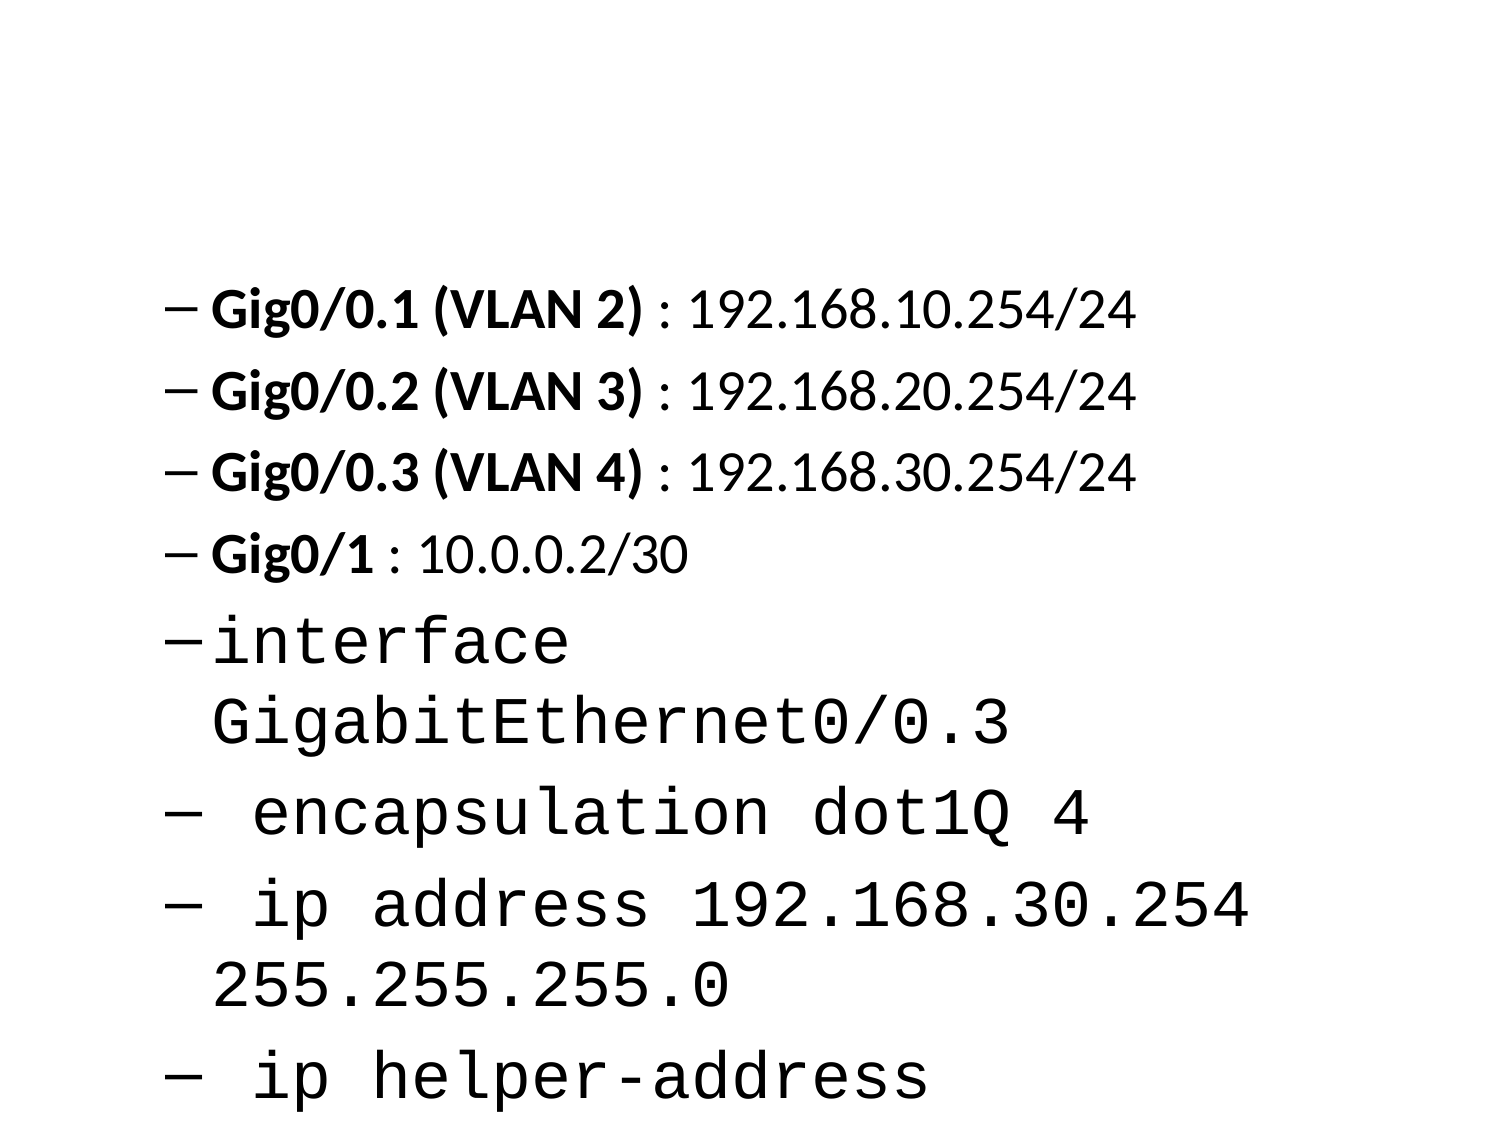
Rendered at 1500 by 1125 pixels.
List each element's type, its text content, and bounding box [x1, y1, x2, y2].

list Gig0/0.1 (VLAN 2) : 192.168.10.254/24 Gig0/0.2 (VLAN 3) : 192.168.20.254/24 Gig0/0.3 (VLAN 4) : 192.168.30.254/24 Gig0/1 : 10.0.0.2/30 interface GigabitEthernet0/0.3 encapsulation dot1Q 4 ip address 192.168.30.254 255.255.255.0 ip helper-address 192.168.10.12 ip nat inside ip virtual-reassembly in no cdp enable ! interface GigabitEthernet0/1 ip address 10.0.0.2 255.0.0.0 ip nat outside ip virtual-reassembly in duplex auto speed auto ! ip nat source static 192.168.10.254 10.0.0.2 Le Serveur contient le service DHCP qui s’occupe d’attribuer automatiquement aux PC Utilisateurs leurs adresses IP respectives. Comme il y a de l’inter-VLAN, les 2 VLANs autres que le serveur n’avaient pas accès au service DHCP, pour cela une petite configuration a été appliquée sur les sous-interfaces : Les lignes ip helper-address xxx permet de renseigner le serveur DHCP sur le Routeur pour que les VLANs Comptabilité et Production puissent y accéder. Relation entre le réseau du Groupe 1 et du Groupe 2 En effet, les deux réseaux devaient impérativement communiquer entre eux. Il faut donc y ajouter un routage. Nous avons choisi un routage dynamique pour sa simplicité. Nous avons donc utiliser RIP. Après l’avoir conifgurer comme cela : router rip version 2 network 10.0.0.0 network 192.168.10.0 network 192.168.20.0 network 192.168.30.0 ! La table de routage ressemble à cela : Gateway of last resort is not set 10.0.0.0/8 is variably subnetted, 2 subnets, 2 masks C 10.0.0.0/8 is directly connected, GigabitEthernet0/1 L 10.0.0.2/32 is directly connected, GigabitEthernet0/1 192.168.10.0/24 is variably subnetted, 2 subnets, 2 masks C 192.168.10.0/24 is directly connected, GigabitEthernet0/0.1 L 192.168.10.254/32 is directly connected, GigabitEthernet0/0.1 192.168.20.0/24 is variably subnetted, 2 subnets, 2 masks C 192.168.20.0/24 is directly connected, GigabitEthernet0/0.2 L 192.168.20.254/32 is directly connected, GigabitEthernet0/0.2 192.168.30.0/24 is variably subnetted, 2 subnets, 2 masks C 192.168.30.0/24 is directly connected, GigabitEthernet0/0.3 L 192.168.30.254/32 is directly connected, GigabitEthernet0/0.3 R 192.168.40.0/24 [120/1] via 10.0.0.1, 00:00:07, GigabitEthernet0/1 R 192.168.50.0/24 [120/1] via 10.0.0.1, 00:00:07, GigabitEthernet0/1 R 192.168.60.0/24 [120/1] via 10.0.0.1, 00:00:07, GigabitEthernet0/1 Importation des configurations sur le matériel réel Pour ne pas monopoliser les routeurs/switchs et laisser d’autre personnes après nous les utiliser, nous sauvegardons chaque config à distance et les ré-implentons à chaque début de séances. Pour cela, on utilise TFTP. Voici un exemple d’utilisation de TFTP par Cisco sur un routeur : Router#copy tftp running-config Address or name of remote host []? (host_ip) Source filename []? backup_cfg_for_my_router Destination filename [running-config]? Accessing tftp://ip/backup_cfg_for_my_router... Loading backup_cfg_for_router from (ip): ! [OK - 1030 bytes] 1030 bytes copied in 9.612 secs (107 bytes/sec) R2# Notre salle ayant déjà des utilisateurs avec TFTP, il suffit de renseigner leurs adresses IP et un nom de fichier pour récupérer/envoyer les configurations. [75, 262, 1425, 1005]
